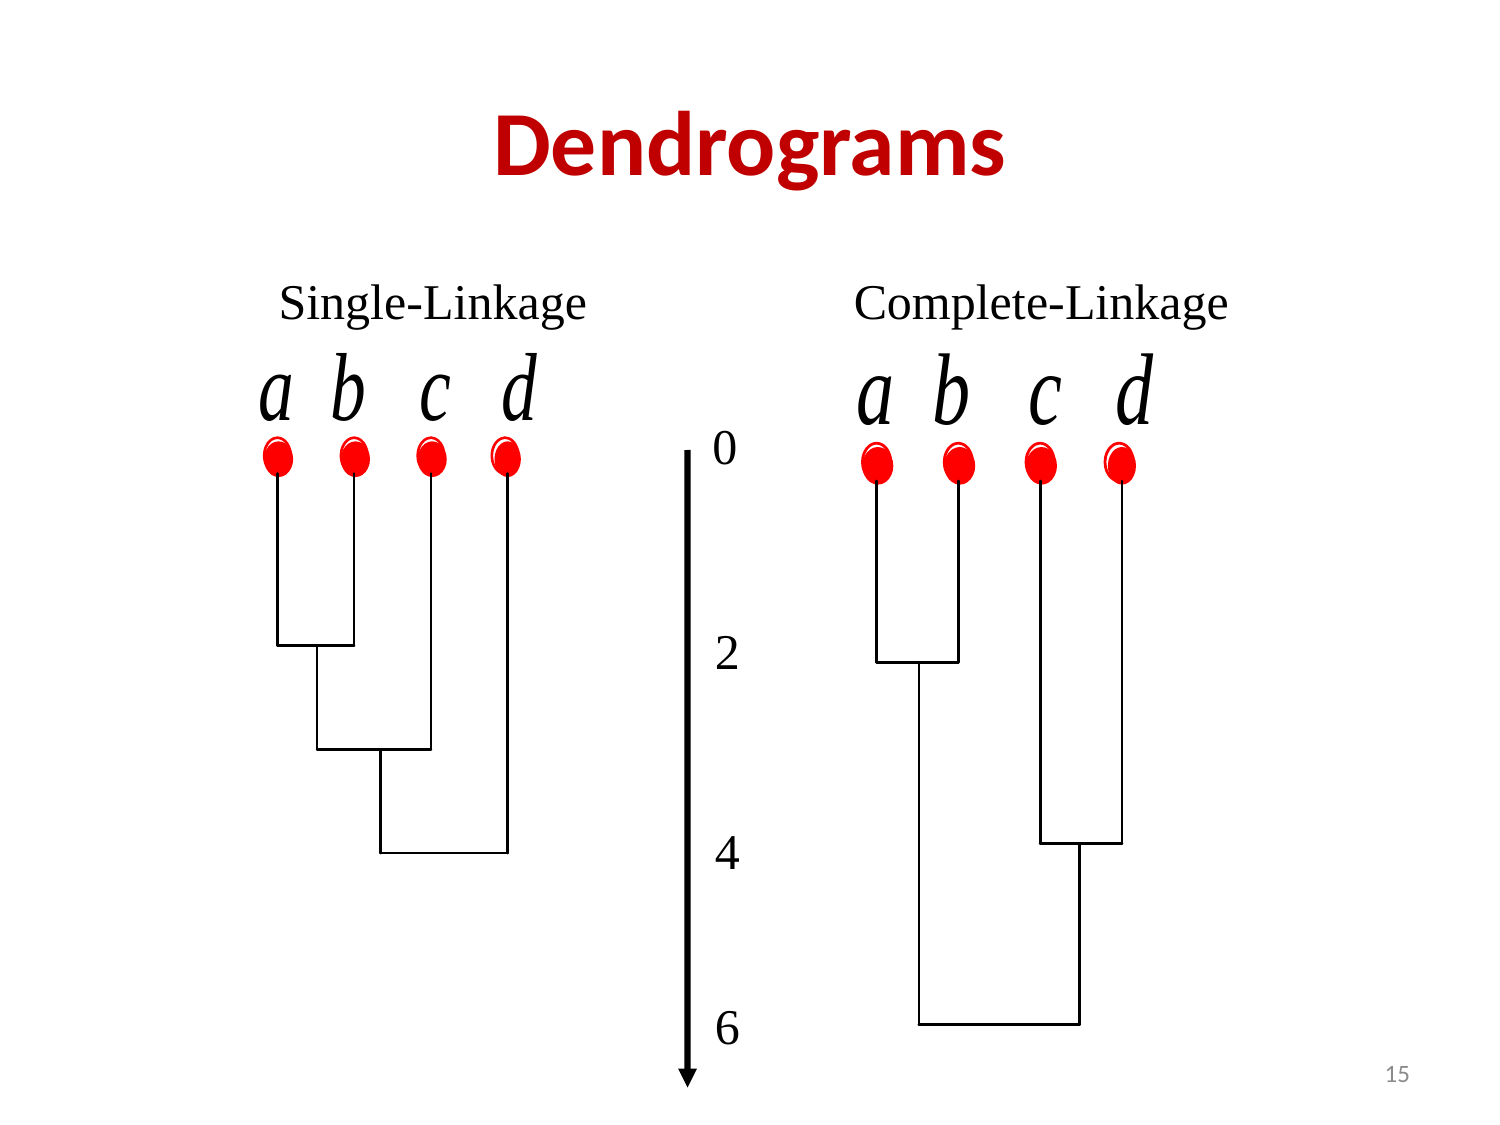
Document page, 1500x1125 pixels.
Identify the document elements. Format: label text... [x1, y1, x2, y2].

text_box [99, 337, 685, 1026]
text_box Complete-Linkage [838, 262, 1245, 335]
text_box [687, 337, 1500, 1063]
title Dendrograms [75, 45, 1425, 233]
text_box Single-Linkage [263, 262, 603, 335]
slide_number 15 [1074, 1072, 1425, 1103]
text_box [681, 1071, 694, 1088]
